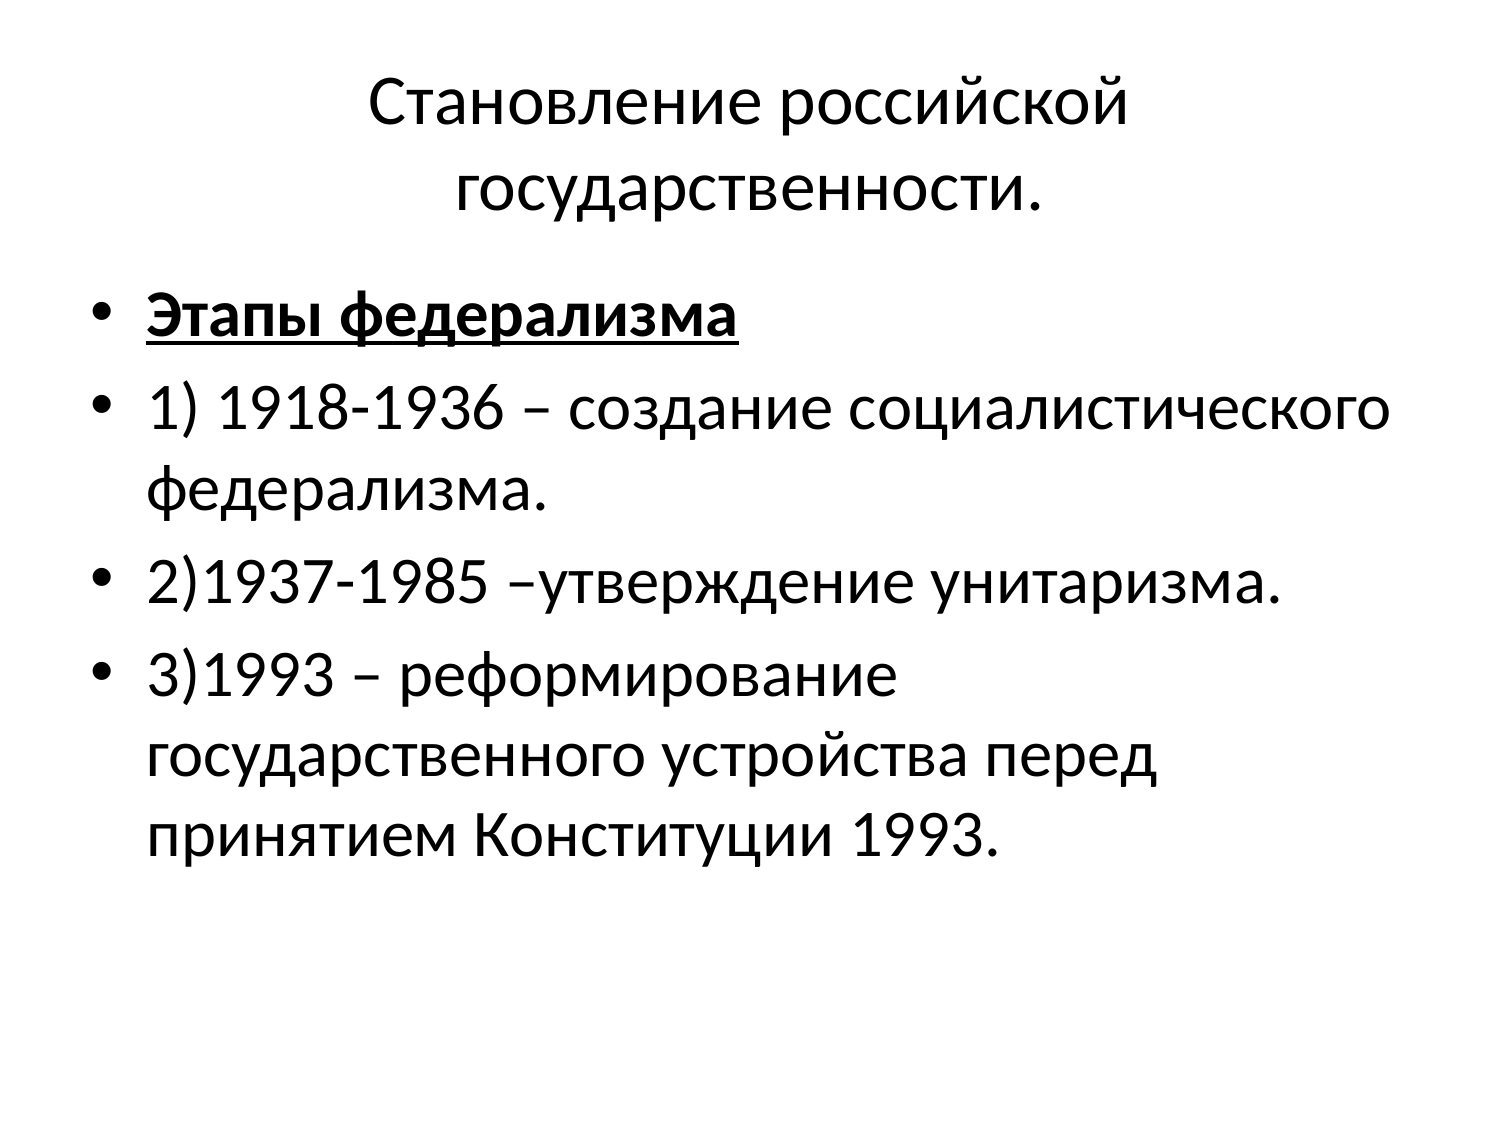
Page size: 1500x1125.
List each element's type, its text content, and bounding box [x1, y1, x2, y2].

list Этапы федерализма 1) 1918-1936 – создание социалистического федерализма. 2)1937-1985 –утверждение унитаризма. 3)1993 – реформирование государственного устройства перед принятием Конституции 1993. [75, 262, 1425, 1005]
title Становление российской государственности. [75, 45, 1425, 233]
